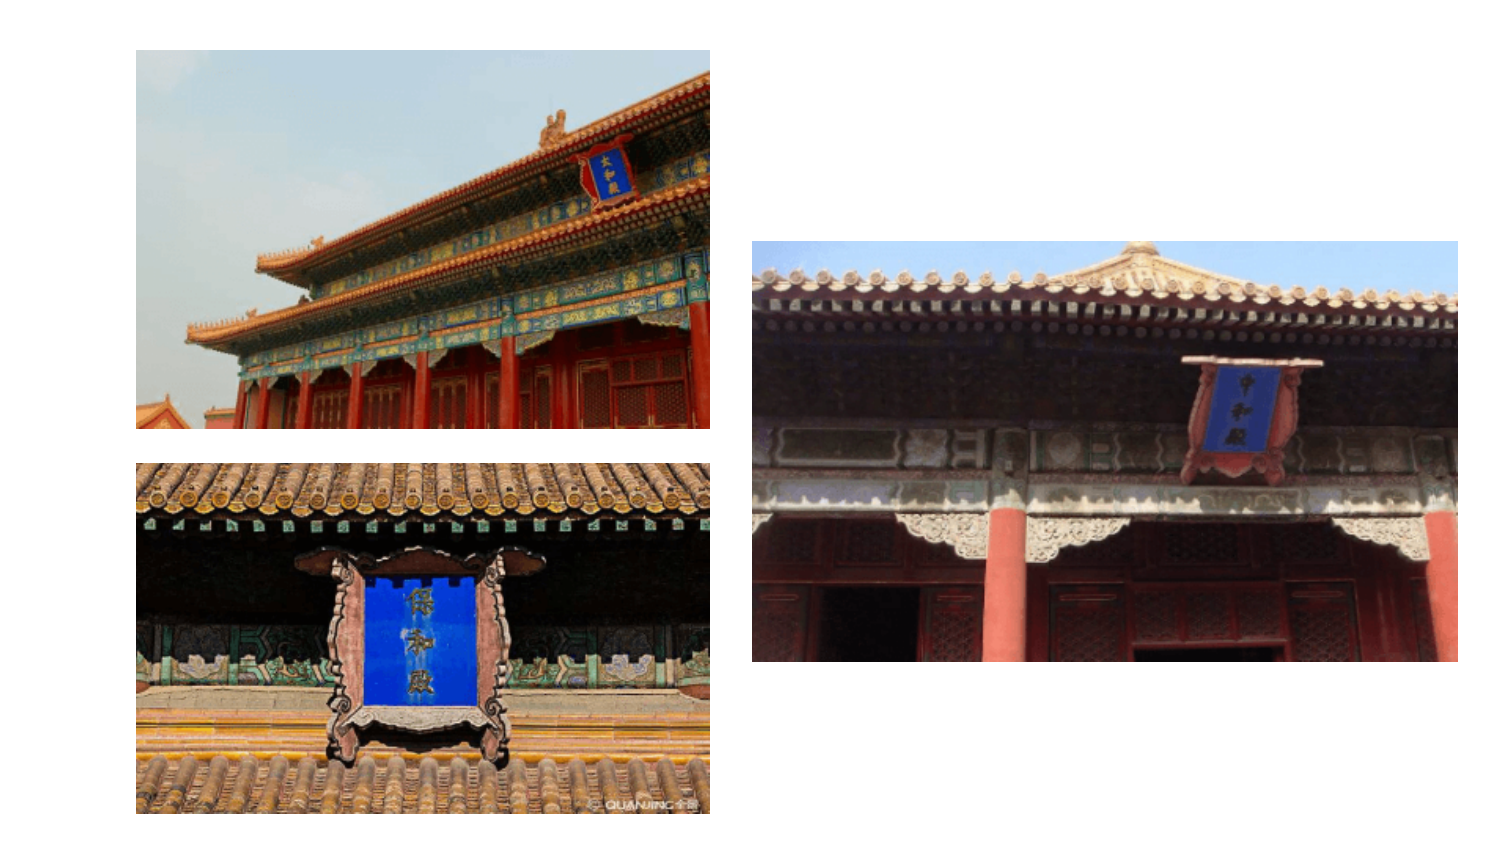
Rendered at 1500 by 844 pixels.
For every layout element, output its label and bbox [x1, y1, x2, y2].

picture [136, 50, 710, 429]
picture [752, 241, 1458, 663]
picture [136, 463, 710, 815]
